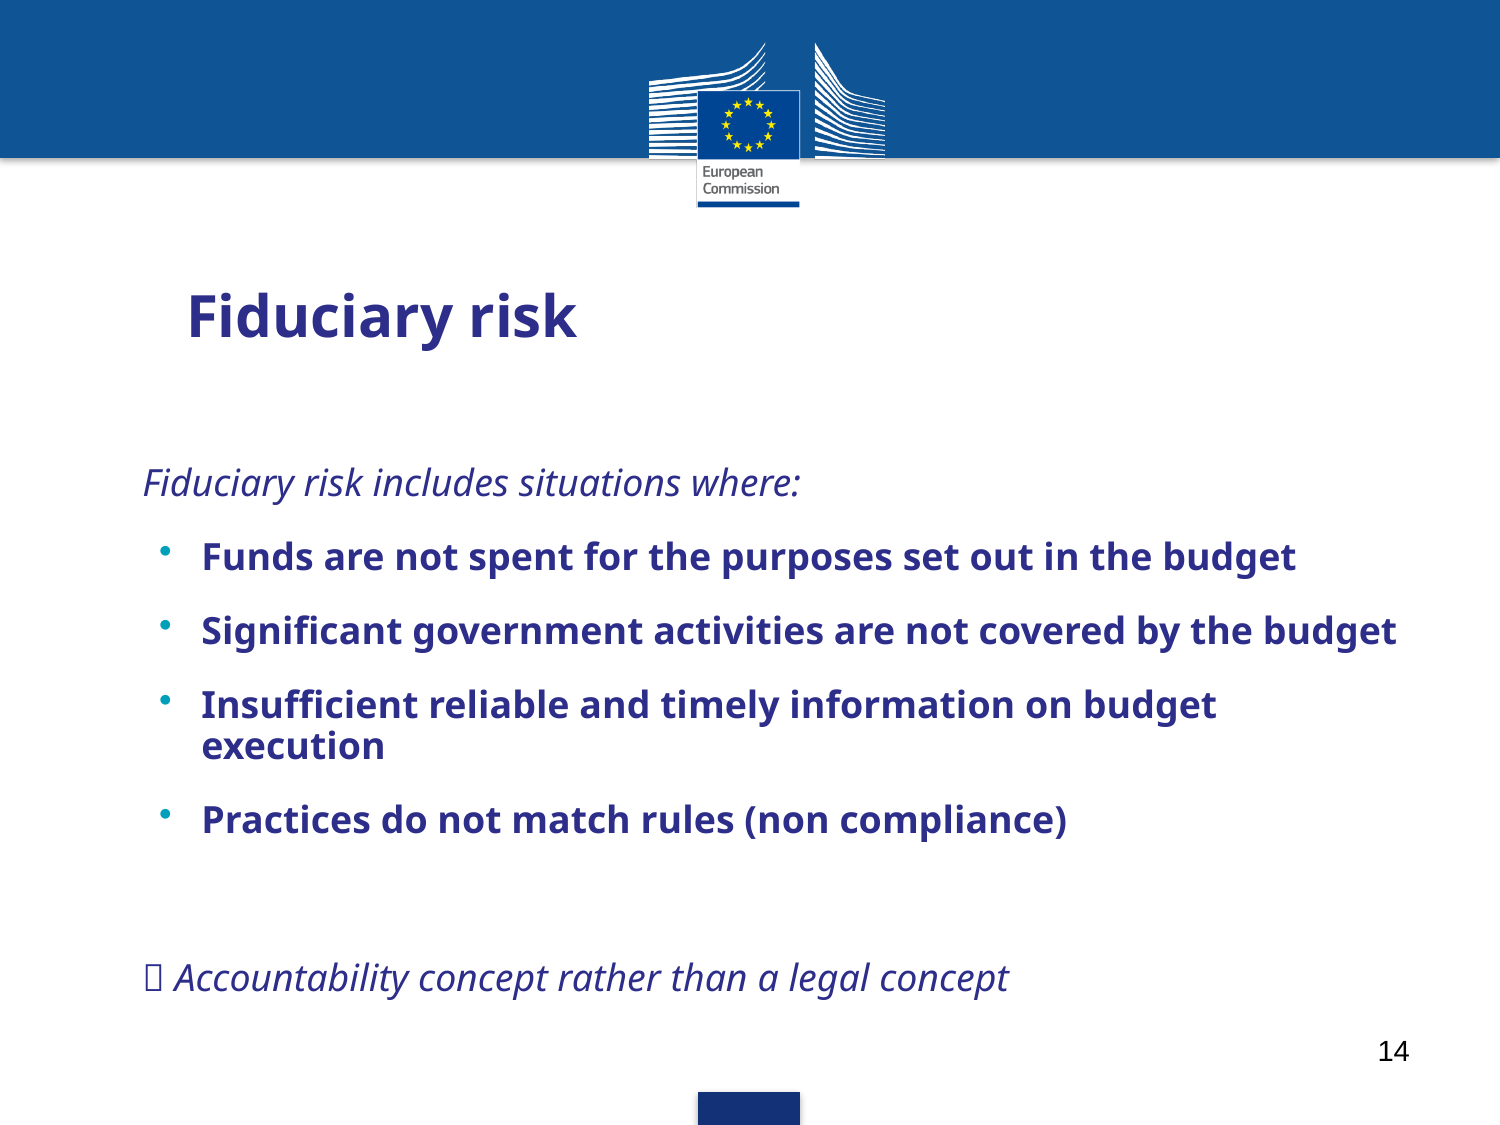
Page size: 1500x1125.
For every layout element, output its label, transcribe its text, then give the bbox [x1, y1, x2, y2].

picture [649, 42, 885, 208]
list Fiduciary risk includes situations where: Funds are not spent for the purposes set out in the budget Significant government activities are not covered by the budget Insufficient reliable and timely information on budget execution Practices do not match rules (non compliance)  Accountability concept rather than a legal concept [76, 455, 1427, 1048]
title Fiduciary risk [111, 219, 1331, 408]
slide_number 14 [1074, 1024, 1426, 1103]
